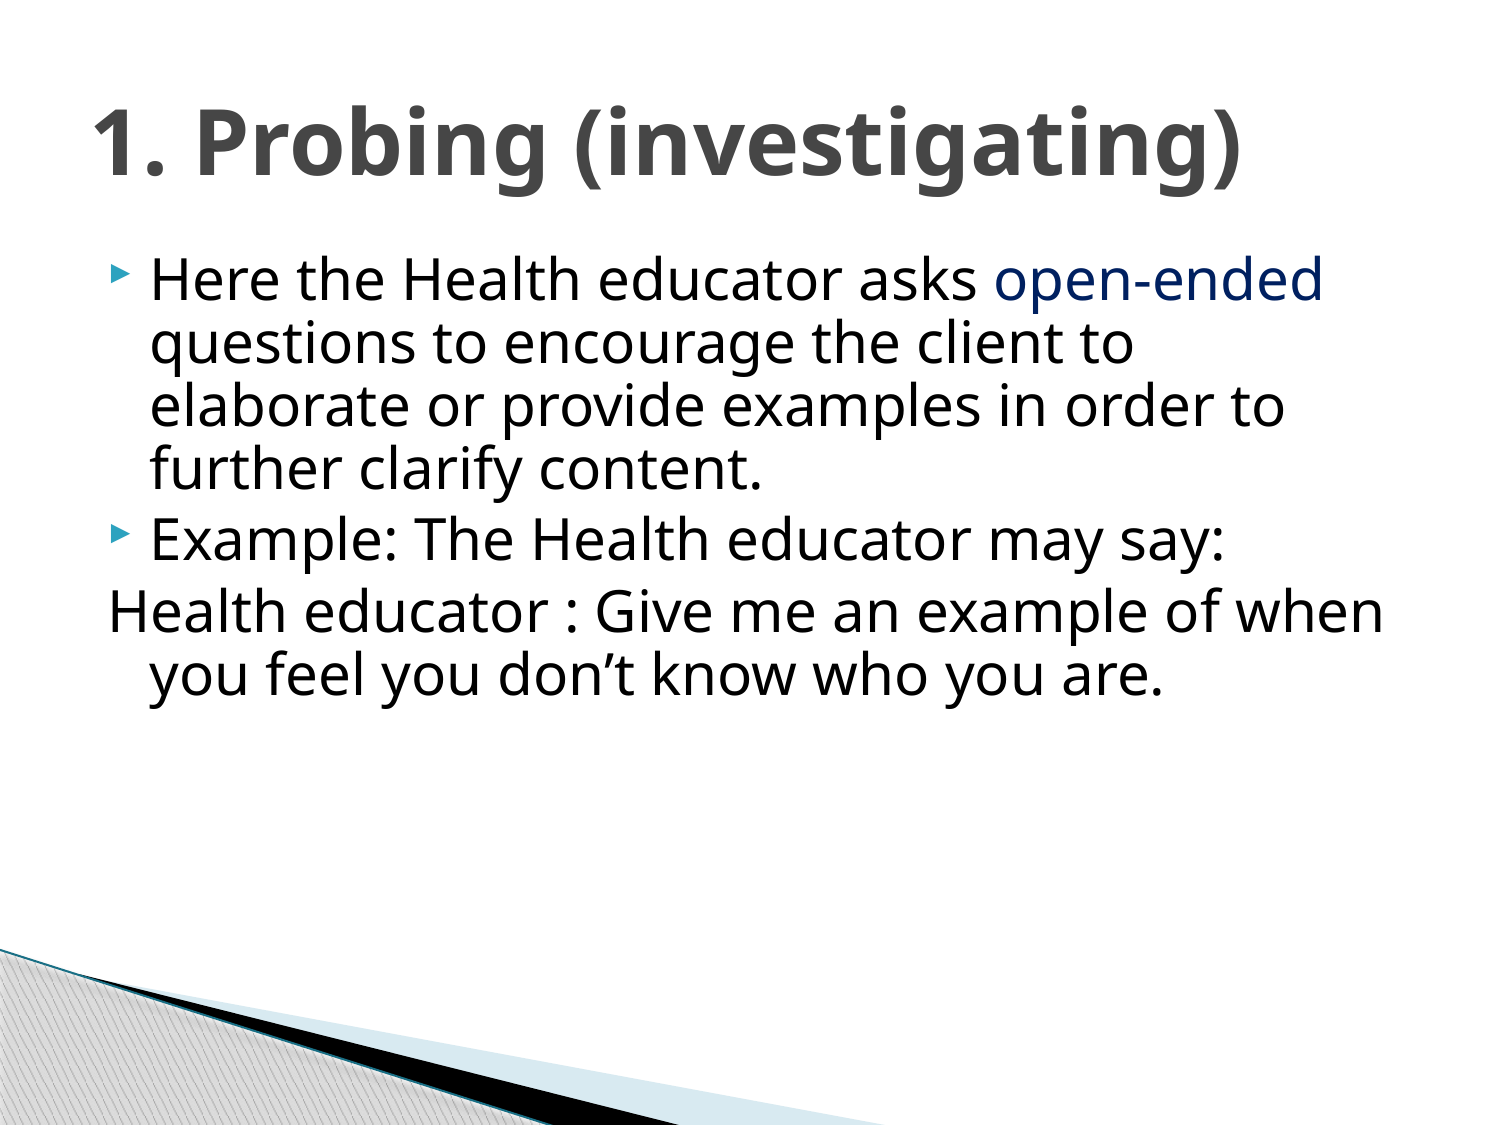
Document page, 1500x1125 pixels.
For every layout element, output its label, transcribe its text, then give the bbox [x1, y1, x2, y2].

title 1. Probing (investigating) [75, 45, 1425, 233]
list Here the Health educator asks open-ended questions to encourage the client to elaborate or provide examples in order to further clarify content. Example: The Health educator may say: Health educator : Give me an example of when you feel you don’t know who you are. [75, 243, 1425, 986]
